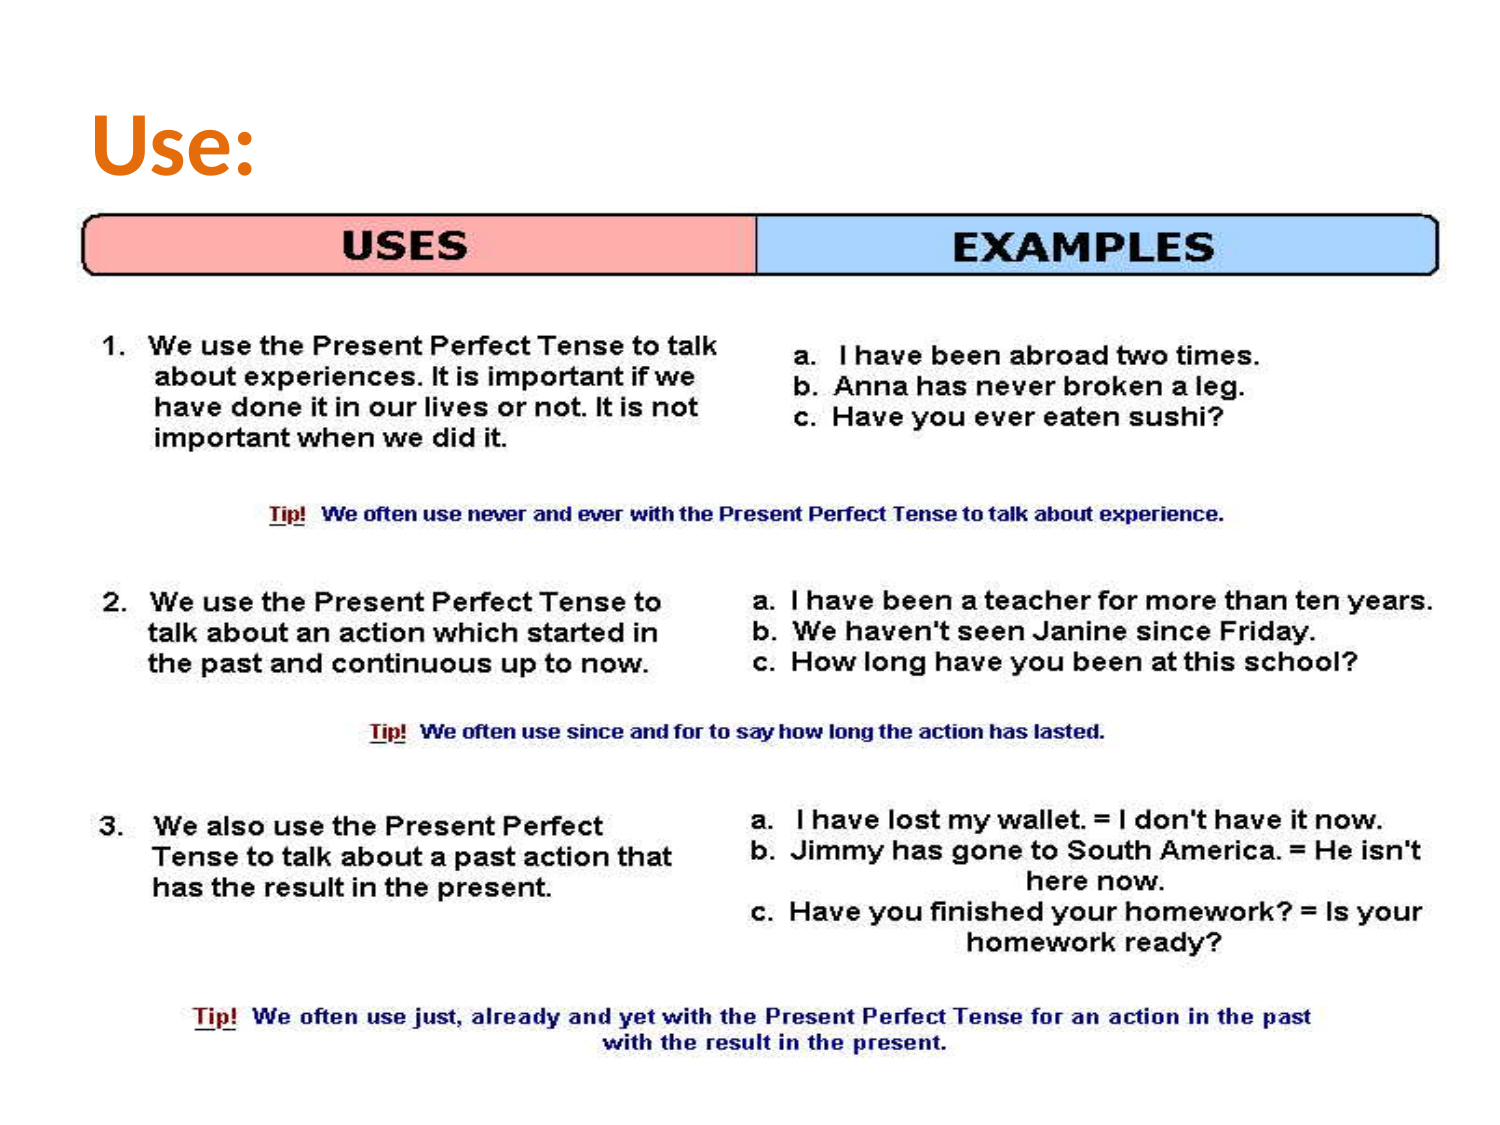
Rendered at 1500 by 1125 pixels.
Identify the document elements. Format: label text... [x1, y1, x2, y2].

title Use: [75, 45, 1425, 207]
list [76, 207, 1448, 1071]
